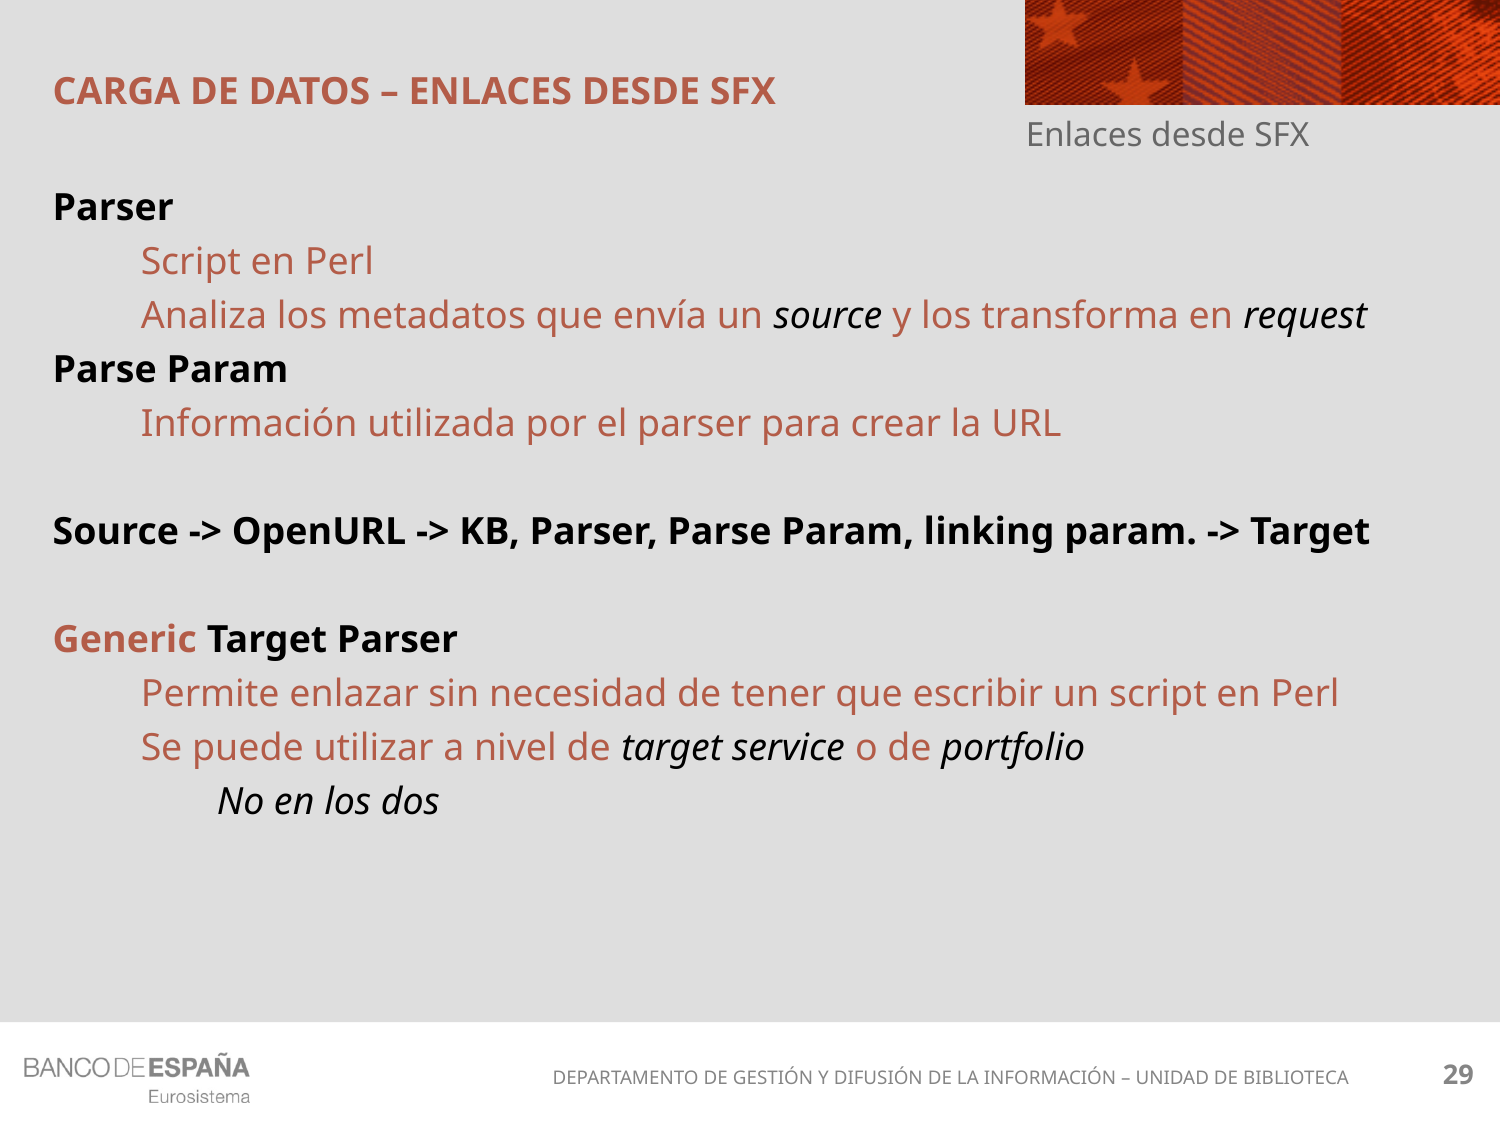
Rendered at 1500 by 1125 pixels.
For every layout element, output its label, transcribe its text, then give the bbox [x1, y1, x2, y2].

list Parser Script en Perl Analiza los metadatos que envía un source y los transforma en request Parse Param Información utilizada por el parser para crear la URL Source -> OpenURL -> KB, Parser, Parse Param, linking param. -> Target Generic Target Parser Permite enlazar sin necesidad de tener que escribir un script en Perl Se puede utilizar a nivel de target service o de portfolio No en los dos [37, 175, 1445, 991]
picture [24, 1052, 250, 1103]
title CARGA DE DATOS – enlaces desde sfx [37, 18, 1011, 162]
slide_number 29 [1415, 1050, 1474, 1098]
picture [1025, 0, 1500, 105]
list Enlaces desde SFX [1025, 108, 1500, 164]
